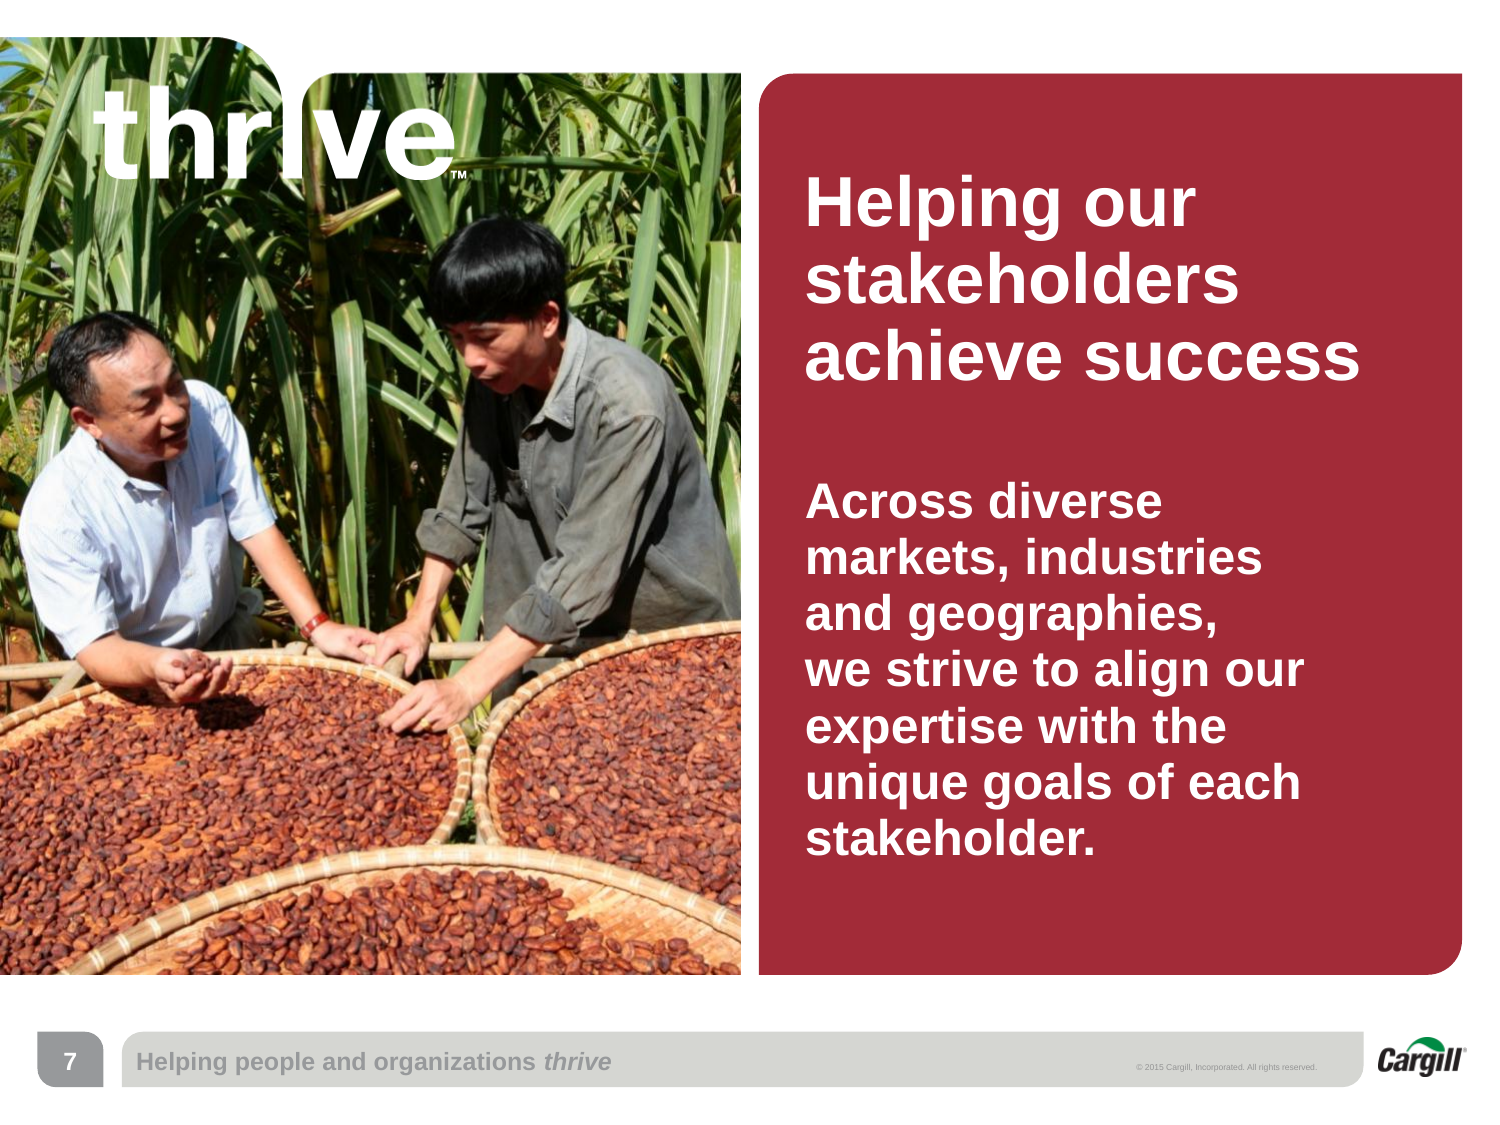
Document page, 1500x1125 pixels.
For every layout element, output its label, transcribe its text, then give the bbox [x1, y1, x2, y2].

slide_number 7 [39, 1029, 102, 1090]
text_box Helping our stakeholders achieve success Across diverse markets, industries and geographies, we strive to align our expertise with the unique goals of each stakeholder. [759, 189, 1464, 874]
picture [0, 0, 1500, 976]
picture [1378, 1037, 1467, 1077]
